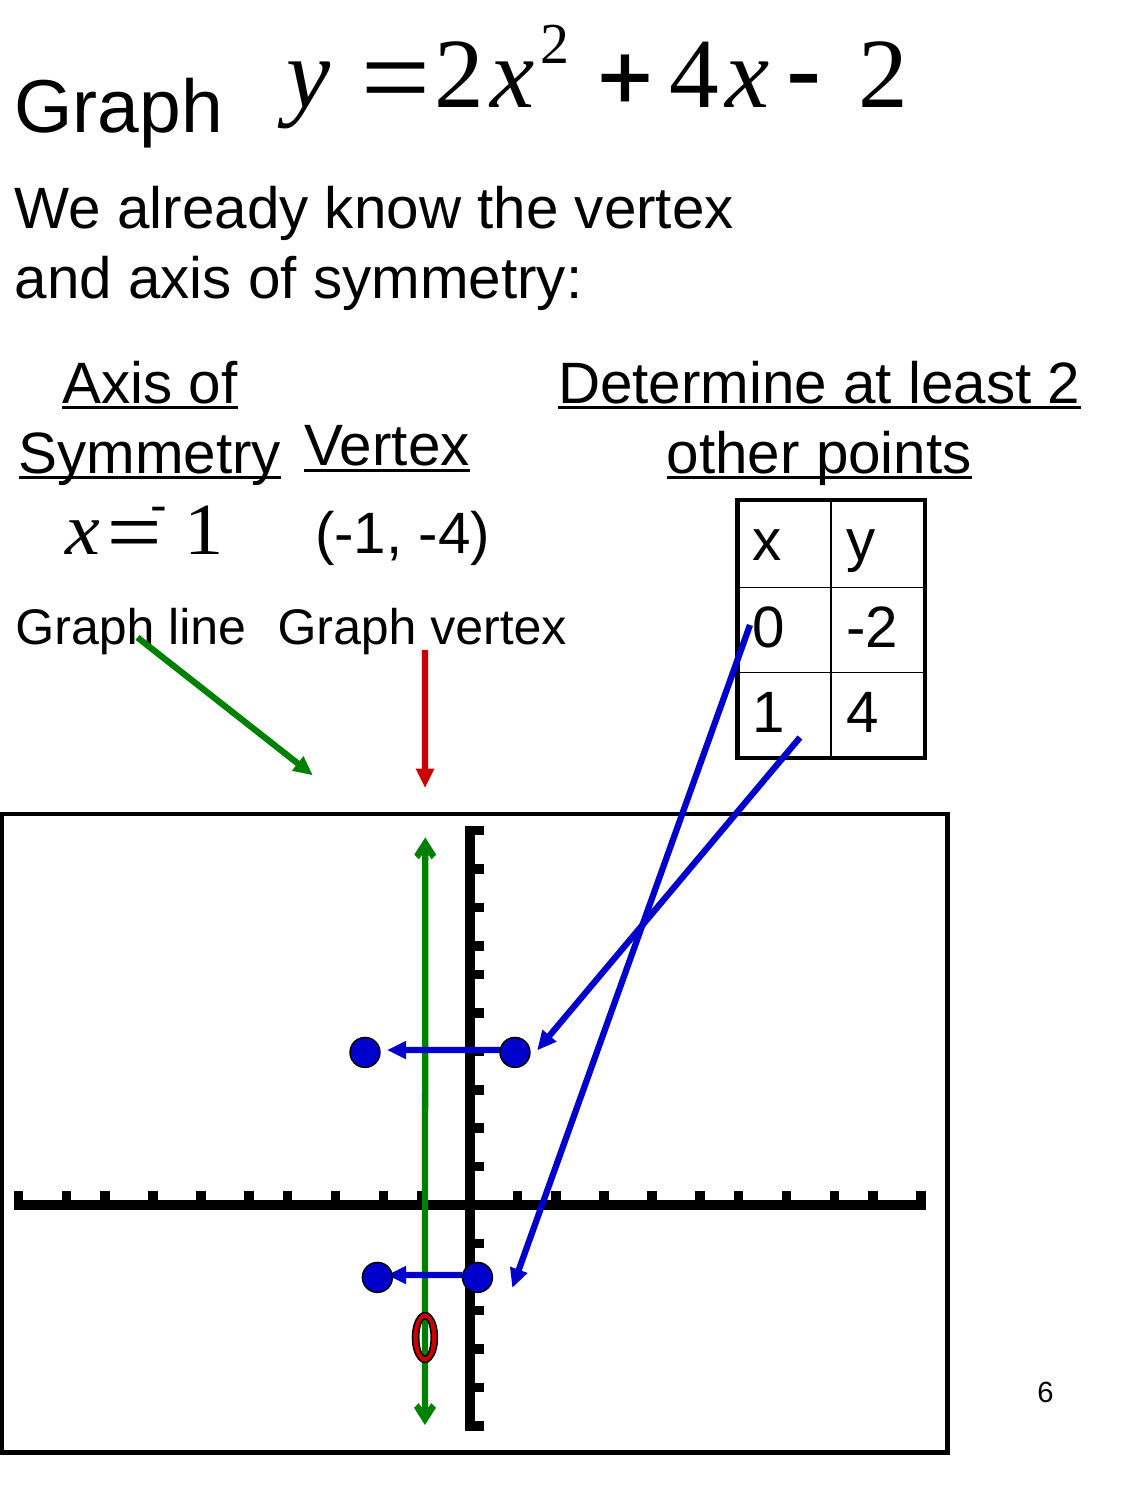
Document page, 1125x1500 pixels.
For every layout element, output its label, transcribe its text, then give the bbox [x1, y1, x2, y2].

table_cell -2 [832, 588, 923, 672]
text_box (-1, -4) [299, 487, 506, 573]
text_box Graph [0, 49, 259, 155]
text_box Vertex [289, 399, 485, 485]
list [262, 0, 926, 150]
table_cell 1 [740, 673, 830, 756]
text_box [49, 474, 227, 574]
text_box [418, 649, 432, 788]
text_box Axis of Symmetry [0, 337, 300, 493]
text_box [137, 637, 313, 775]
text_box Graph vertex [262, 587, 582, 663]
table_header y [832, 502, 923, 587]
slide_number 6 [806, 1365, 1069, 1471]
table_cell 4 [832, 673, 923, 756]
text_box We already know the vertex and axis of symmetry: [0, 162, 825, 318]
text_box Graph line [0, 587, 261, 663]
picture [0, 812, 951, 1455]
table_cell 0 [740, 588, 830, 672]
table_header x [740, 502, 830, 587]
text_box Determine at least 2 other points [514, 337, 1125, 493]
